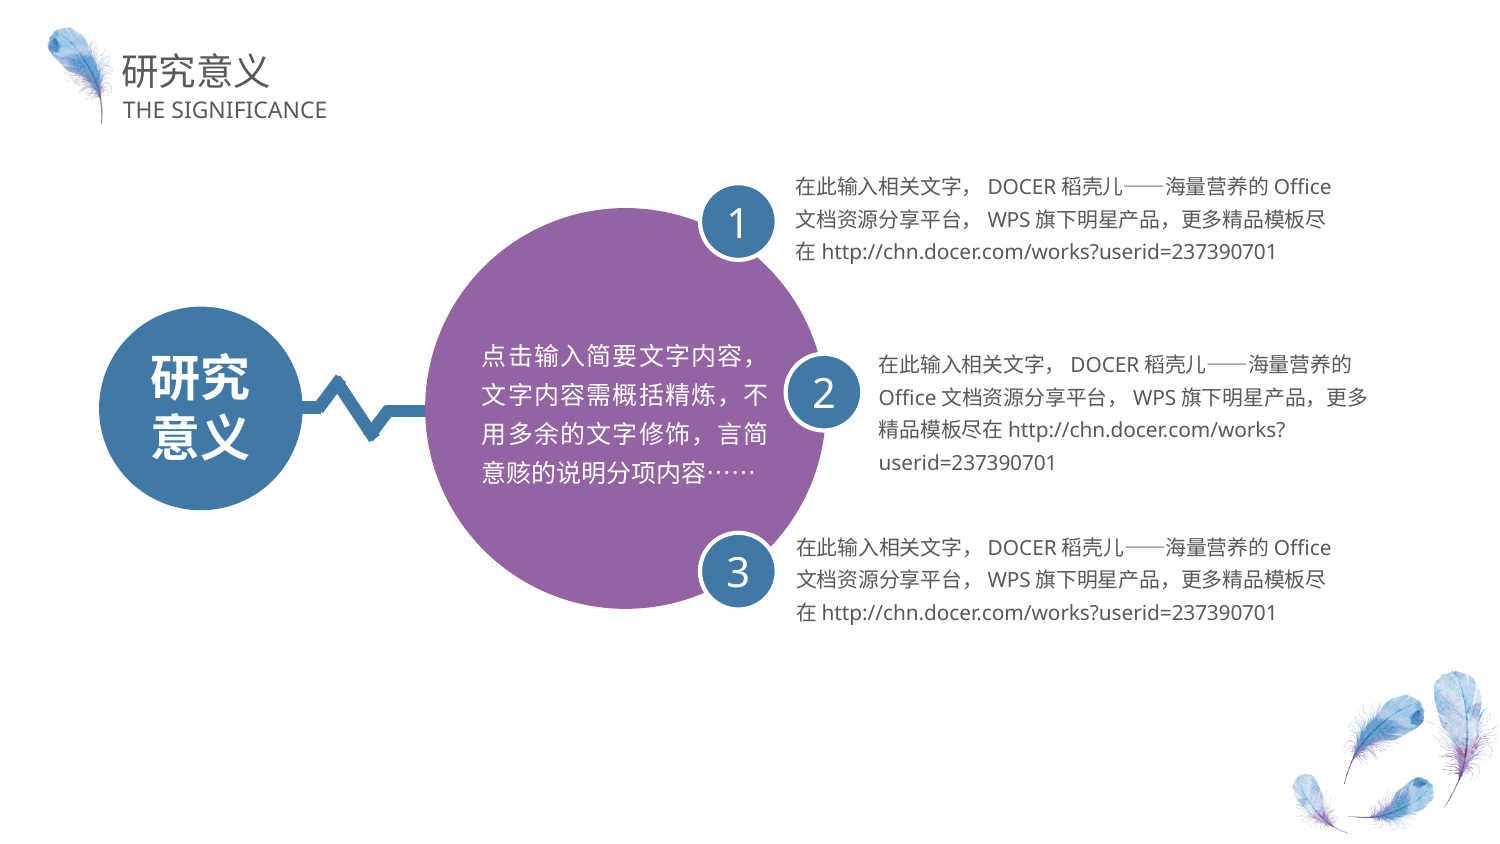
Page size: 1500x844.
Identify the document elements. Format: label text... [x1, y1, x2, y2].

text_box 点击输入简要文字内容，文字内容需概括精炼，不用多余的文字修饰，言简意赅的说明分项内容…… [481, 331, 770, 488]
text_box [246, 377, 448, 439]
picture [43, 21, 118, 123]
text_box 研究 意义 [150, 346, 251, 467]
text_box 在此输入相关文字，DOCER稻壳儿——海量营养的Office文档资源分享平台，WPS旗下明星产品，更多精品模板尽在http://chn.docer.com/works?userid=237390701 [795, 166, 1333, 264]
text_box 在此输入相关文字，DOCER稻壳儿——海量营养的Office文档资源分享平台，WPS旗下明星产品，更多精品模板尽在http://chn.docer.com/works?userid=237390701 [878, 344, 1375, 475]
text_box 3 [697, 530, 779, 612]
text_box 1 [697, 181, 779, 262]
text_box 研究意义 [106, 40, 287, 101]
text_box [96, 304, 300, 513]
picture [1292, 670, 1499, 834]
text_box [425, 205, 827, 611]
text_box 2 [783, 351, 865, 433]
text_box THE SIGNIFICANCE [108, 88, 343, 131]
text_box 在此输入相关文字，DOCER稻壳儿——海量营养的Office文档资源分享平台，WPS旗下明星产品，更多精品模板尽在http://chn.docer.com/works?userid=237390701 [795, 527, 1342, 625]
